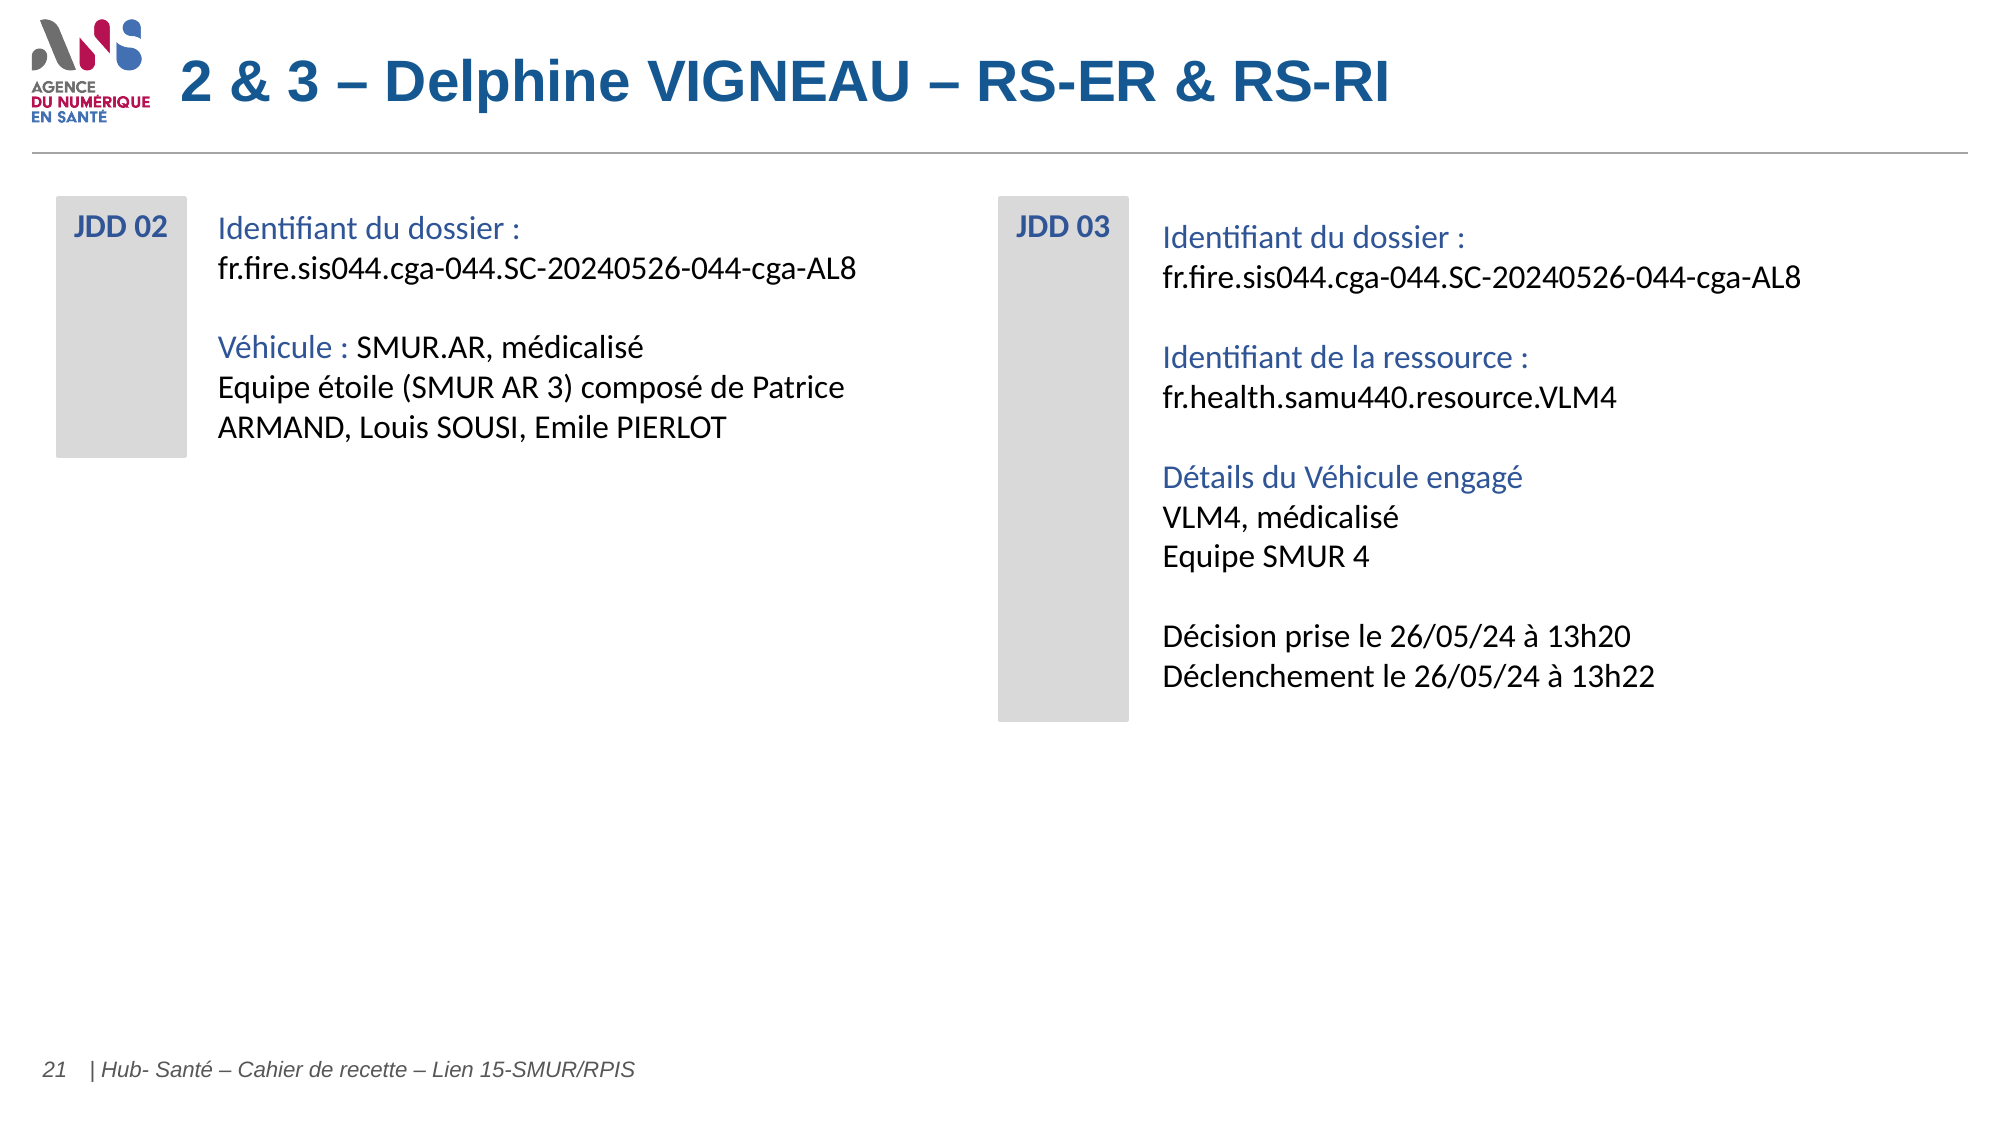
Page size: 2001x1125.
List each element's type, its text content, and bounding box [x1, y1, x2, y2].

text_box JDD 03 [998, 196, 1129, 722]
slide_number 21 [23, 1038, 87, 1099]
text_box Identifiant du dossier : fr.fire.sis044.cga-044.SC-20240526-044-cga-AL8 Identifiant de la ressource : fr.health.samu440.resource.VLM4 Détails du Véhicule engagé VLM4, médicalisé Equipe SMUR 4 Décision prise le 26/05/24 à 13h20 Déclenchement le 26/05/24 à 13h22 [1147, 207, 1912, 702]
footer | Hub- Santé – Cahier de recette – Lien 15-SMUR/RPIS [89, 1038, 1605, 1099]
title 2 & 3 – Delphine VIGNEAU – RS-ER & RS-RI [180, 19, 1945, 138]
picture [31, 19, 150, 123]
text_box Identifiant du dossier : fr.fire.sis044.cga-044.SC-20240526-044-cga-AL8 Véhicule : SMUR.AR, médicalisé Equipe étoile (SMUR AR 3) composé de Patrice ARMAND, Louis SOUSI, Emile PIERLOT [203, 198, 967, 453]
text_box JDD 02 [56, 196, 187, 458]
